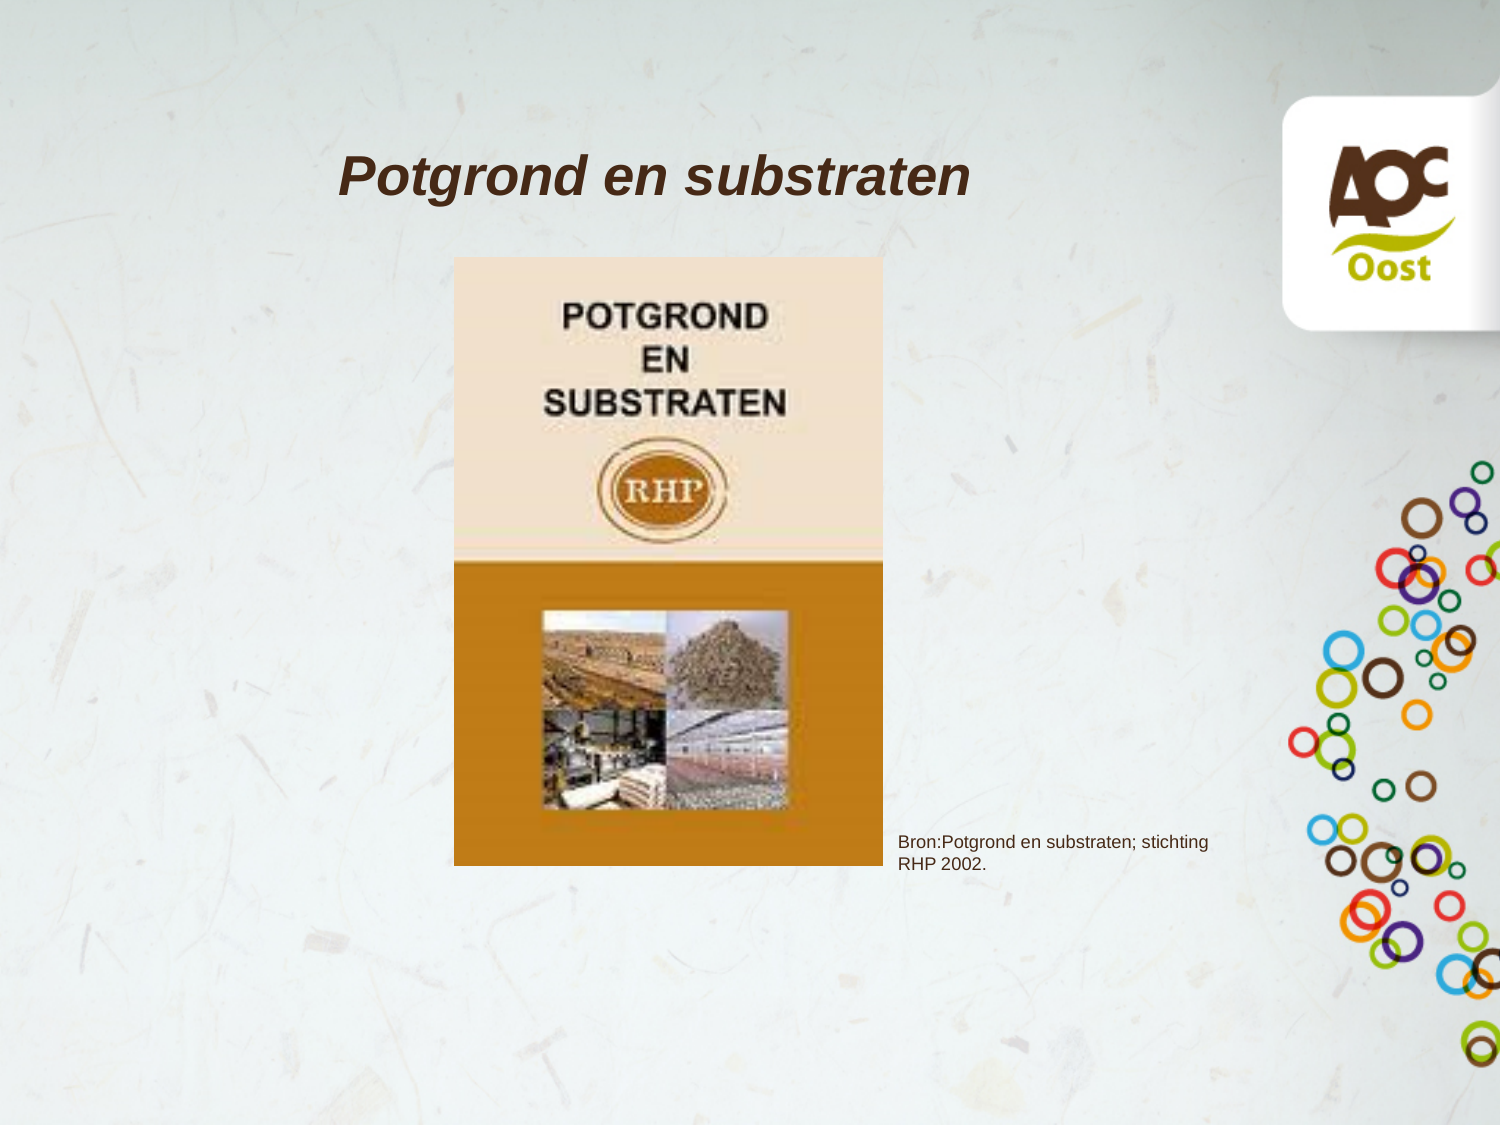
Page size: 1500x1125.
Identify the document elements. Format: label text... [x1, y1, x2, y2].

title Potgrond en substraten [112, 101, 1199, 244]
picture [0, 0, 1500, 1125]
subtitle Bron:Potgrond en substraten; stichting RHP 2002. [882, 822, 1235, 882]
